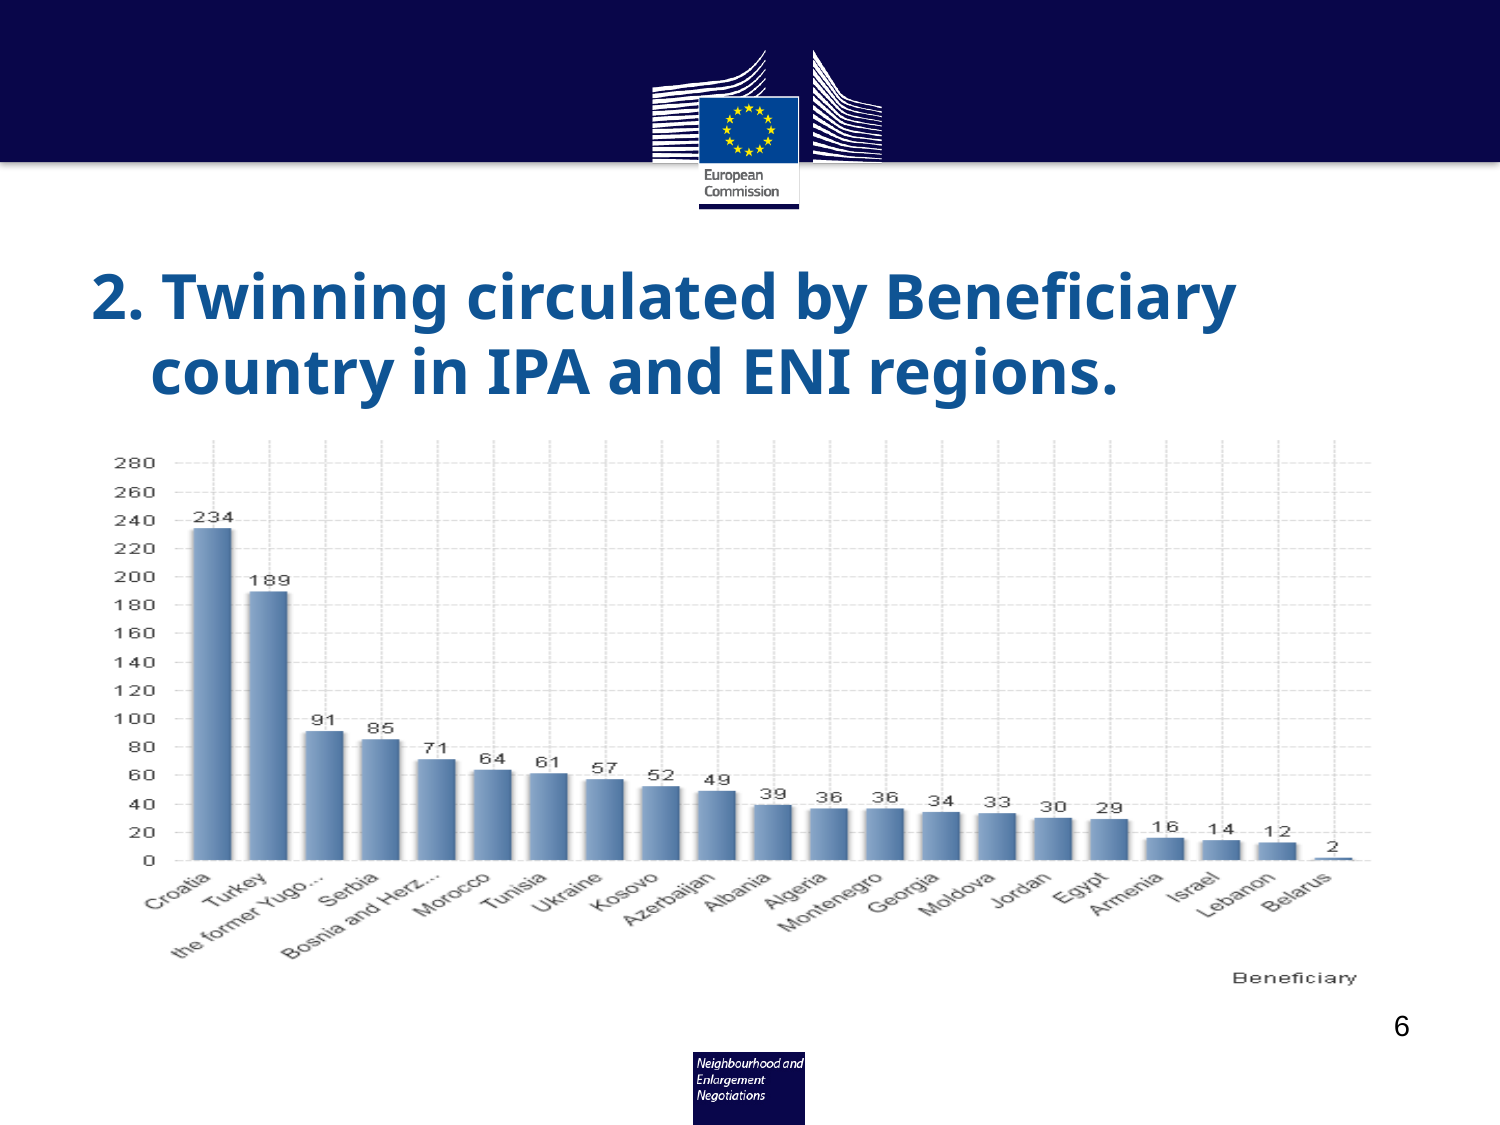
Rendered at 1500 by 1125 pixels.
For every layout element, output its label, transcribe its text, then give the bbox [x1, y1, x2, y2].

picture [693, 1052, 805, 1125]
picture [615, 50, 882, 255]
slide_number 6 [1074, 999, 1426, 1078]
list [76, 432, 1389, 988]
title 2. Twinning circulated by Beneficiary country in IPA and ENI regions. [76, 255, 1428, 410]
